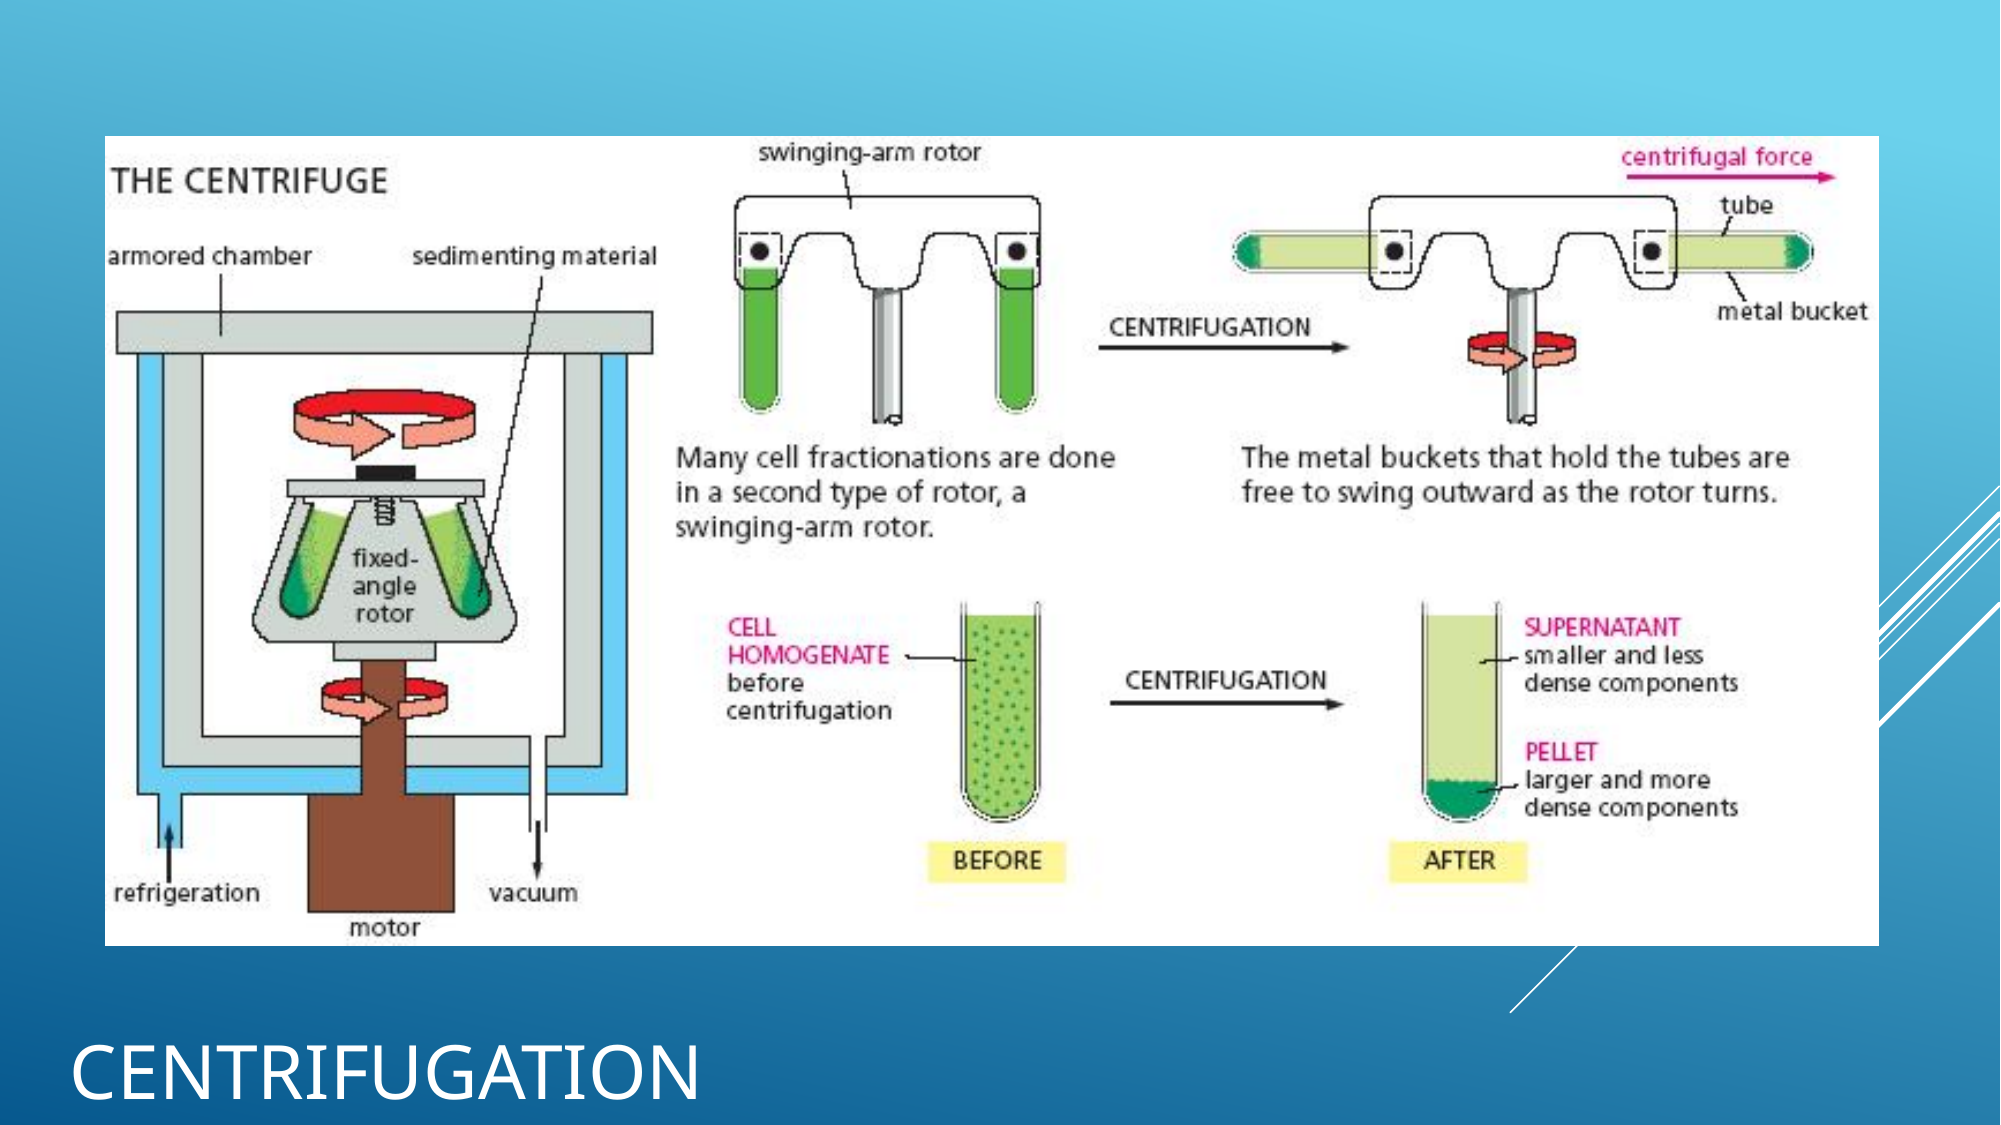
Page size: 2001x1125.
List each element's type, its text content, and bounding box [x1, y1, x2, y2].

title Centrifugation [55, 945, 1456, 1125]
picture [105, 136, 1879, 946]
